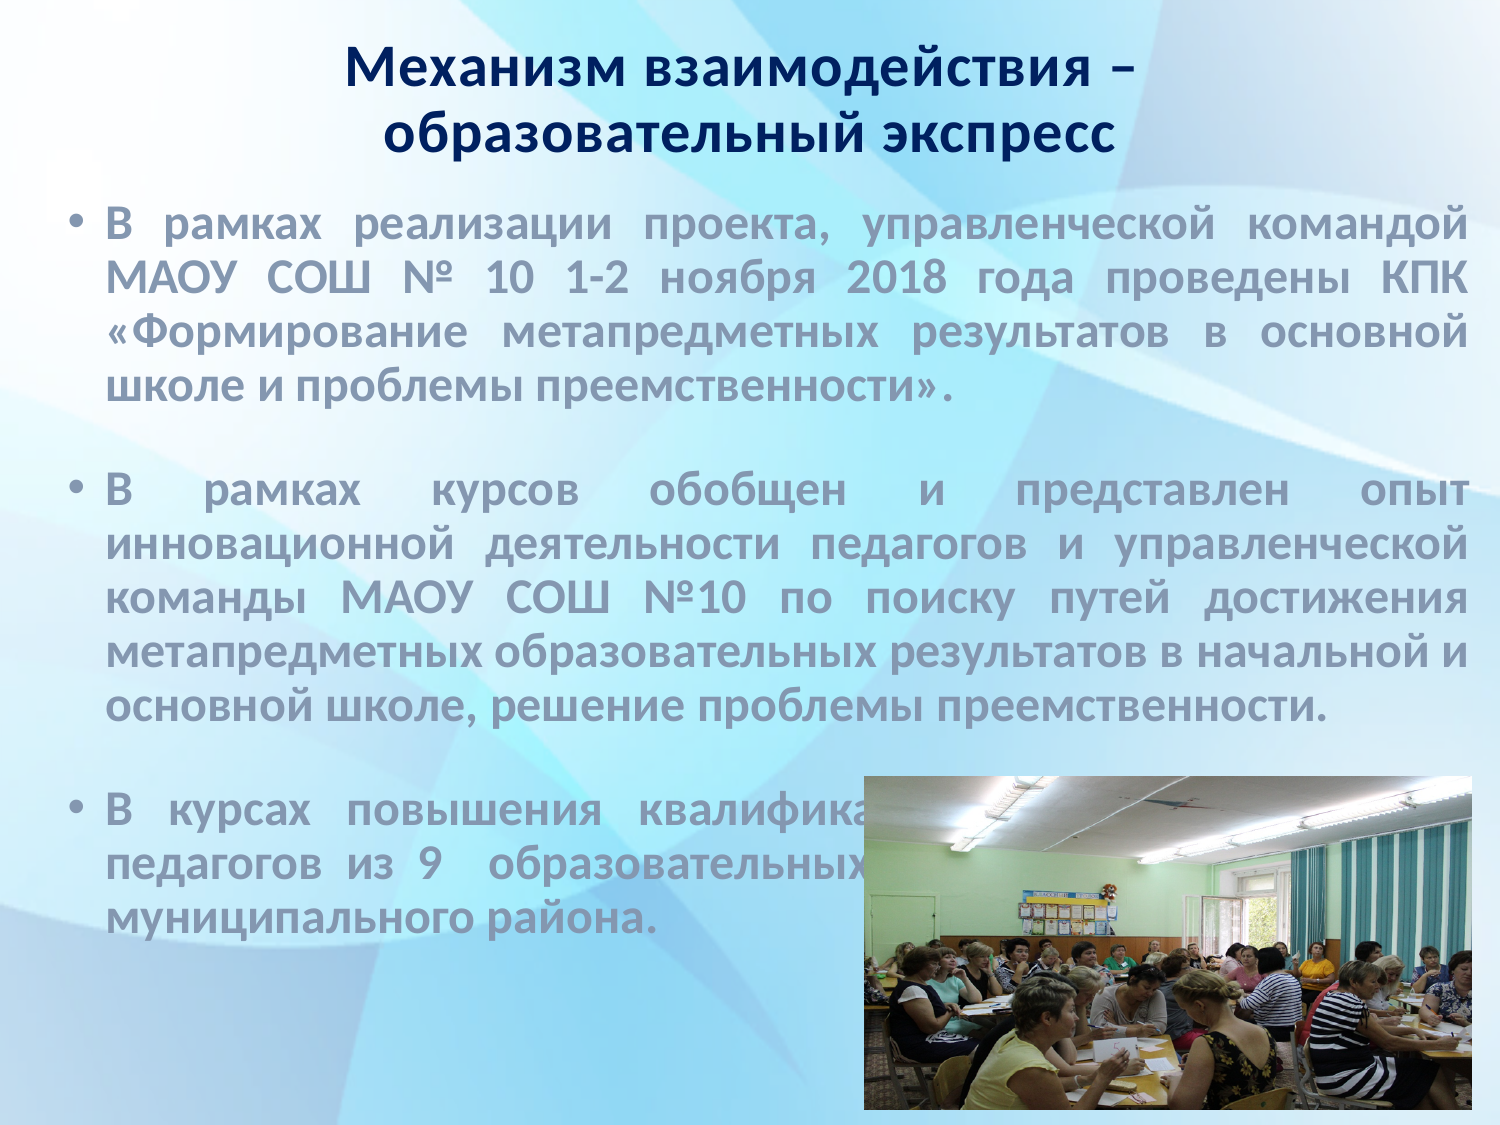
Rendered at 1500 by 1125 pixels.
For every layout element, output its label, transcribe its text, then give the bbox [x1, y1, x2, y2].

title Механизм взаимодействия – образовательный экспресс [67, 34, 1433, 166]
picture [863, 776, 1472, 1110]
list В рамках реализации проекта, управленческой командой МАОУ СОШ № 10 1-2 ноября 2018 года проведены КПК «Формирование метапредметных результатов в основной школе и проблемы преемственности». В рамках курсов обобщен и представлен опыт инновационной деятельности педагогов и управленческой команды МАОУ СОШ №10 по поиску путей достижения метапредметных образовательных результатов в начальной и основной школе, решение проблемы преемственности. В курсах повышения квалификации приняли участие 36 педагогов из 9 образовательных организаций Чайковского муниципального района. [52, 189, 1486, 1110]
